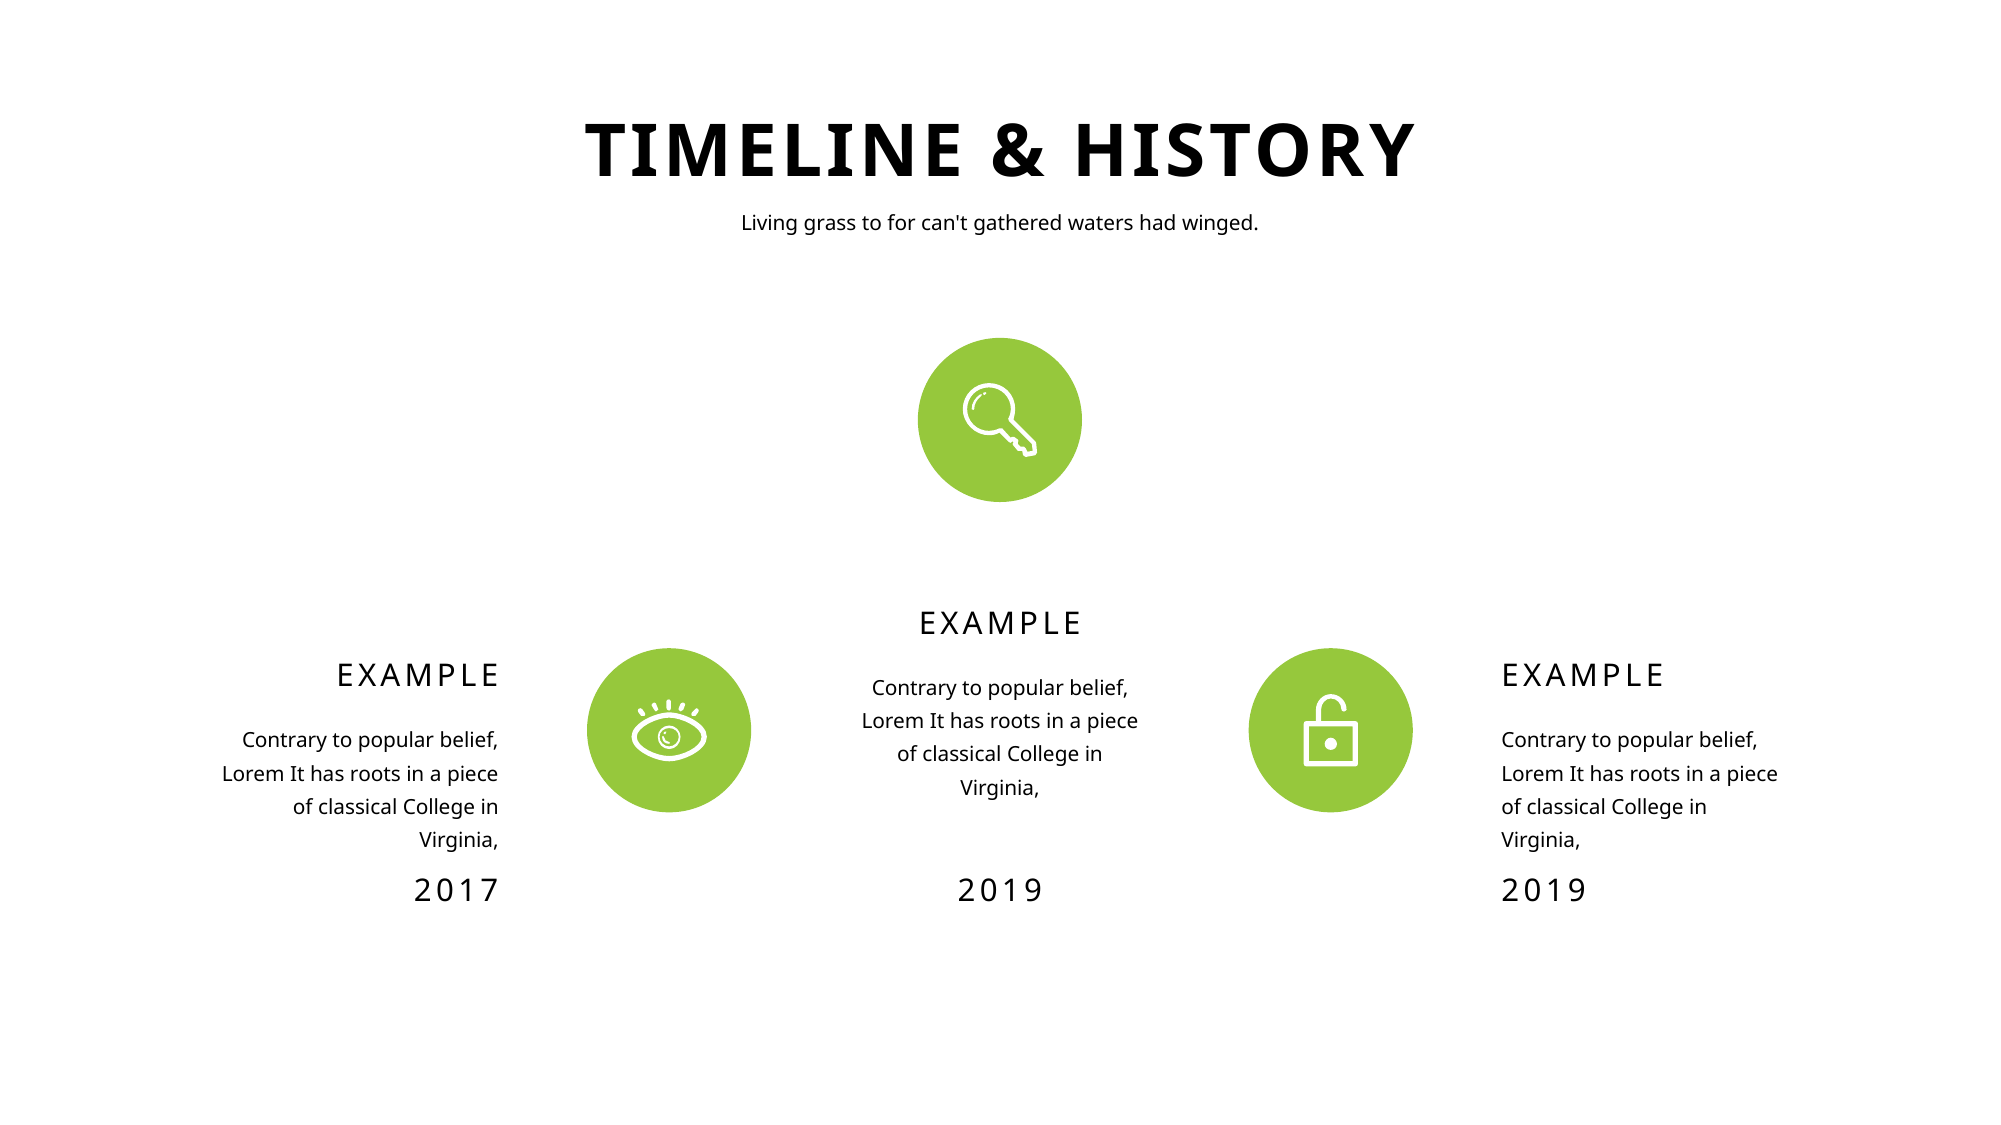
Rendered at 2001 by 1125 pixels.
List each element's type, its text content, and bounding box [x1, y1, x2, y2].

text_box TIMELINE & HISTORY [486, 95, 1513, 199]
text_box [962, 383, 1038, 457]
text_box [631, 712, 707, 762]
text_box [666, 699, 671, 711]
text_box Contrary to popular belief, Lorem It has roots in a piece of classical College in Virginia, [194, 711, 514, 860]
text_box [637, 708, 646, 716]
text_box [678, 702, 686, 712]
text_box 2019 [884, 862, 1116, 915]
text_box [840, 595, 1160, 773]
text_box [1303, 694, 1358, 767]
text_box [916, 336, 1084, 504]
text_box [585, 647, 753, 814]
text_box EXAMPLE [282, 648, 514, 701]
text_box Living grass to for can't gathered waters had winged. [654, 202, 1346, 242]
text_box Contrary to popular belief, Lorem It has roots in a piece of classical College in Virginia, [1486, 711, 1806, 860]
text_box [691, 708, 699, 716]
text_box [651, 702, 659, 712]
text_box [1247, 647, 1414, 814]
text_box 2019 [1486, 862, 1717, 915]
text_box 2017 [282, 862, 514, 915]
text_box EXAMPLE [1486, 648, 1717, 701]
